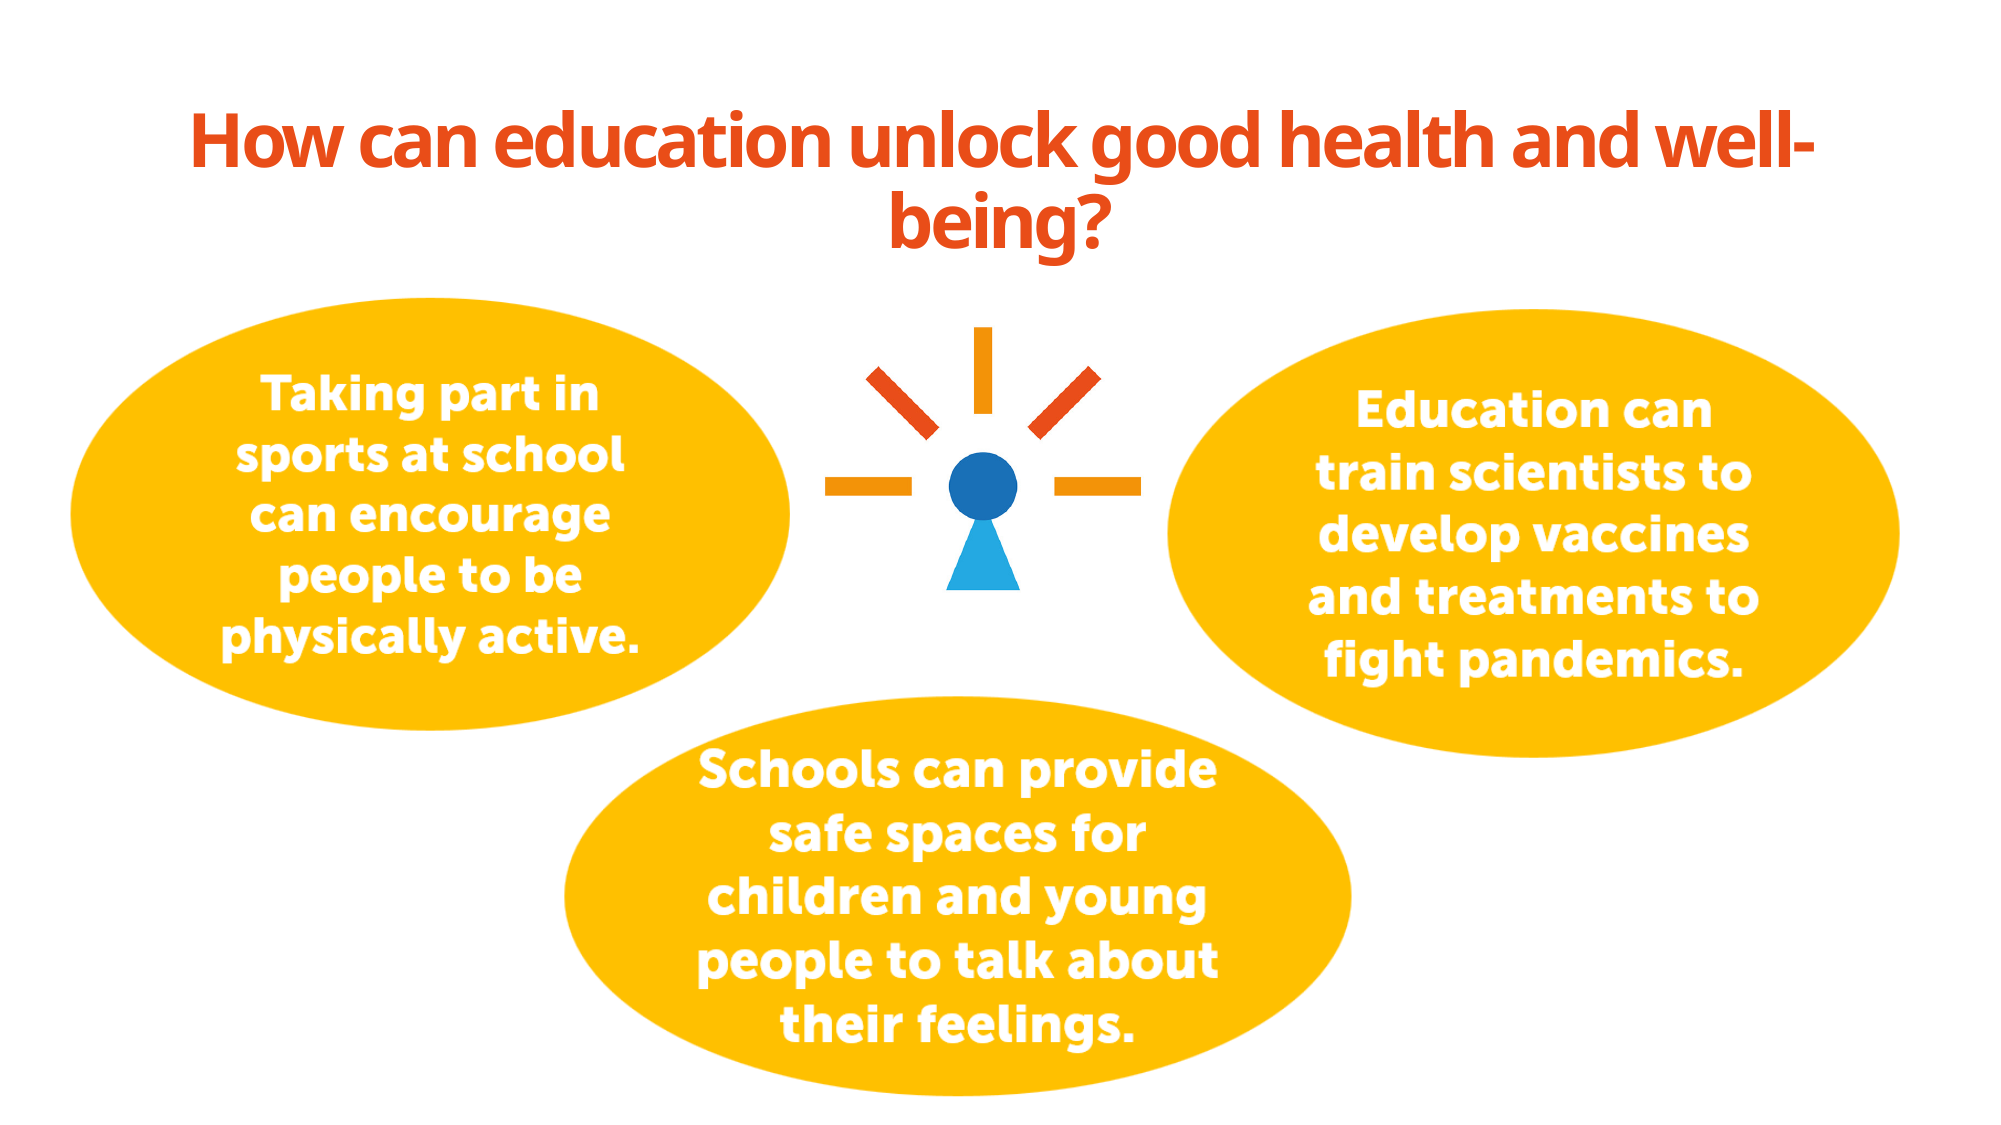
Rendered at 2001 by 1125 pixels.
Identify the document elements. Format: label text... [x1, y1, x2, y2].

picture [36, 280, 2000, 1125]
title How can education unlock good health and well-being? [68, 105, 1931, 262]
